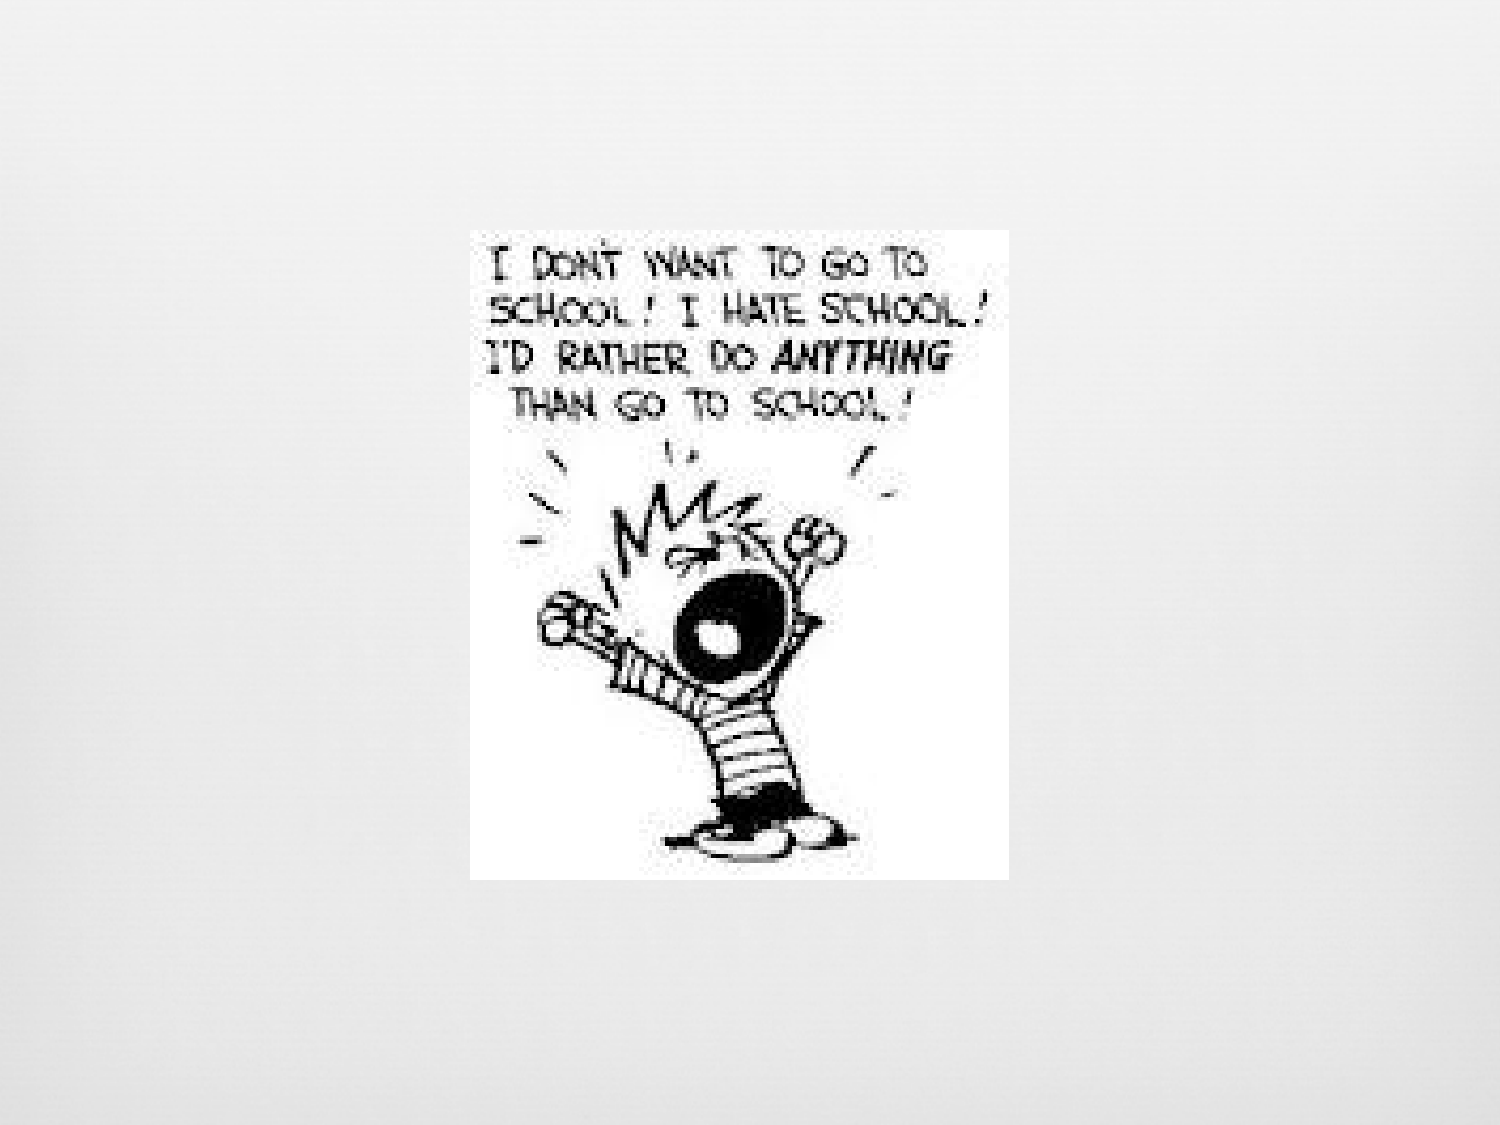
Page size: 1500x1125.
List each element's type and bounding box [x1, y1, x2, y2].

picture [469, 230, 1009, 880]
